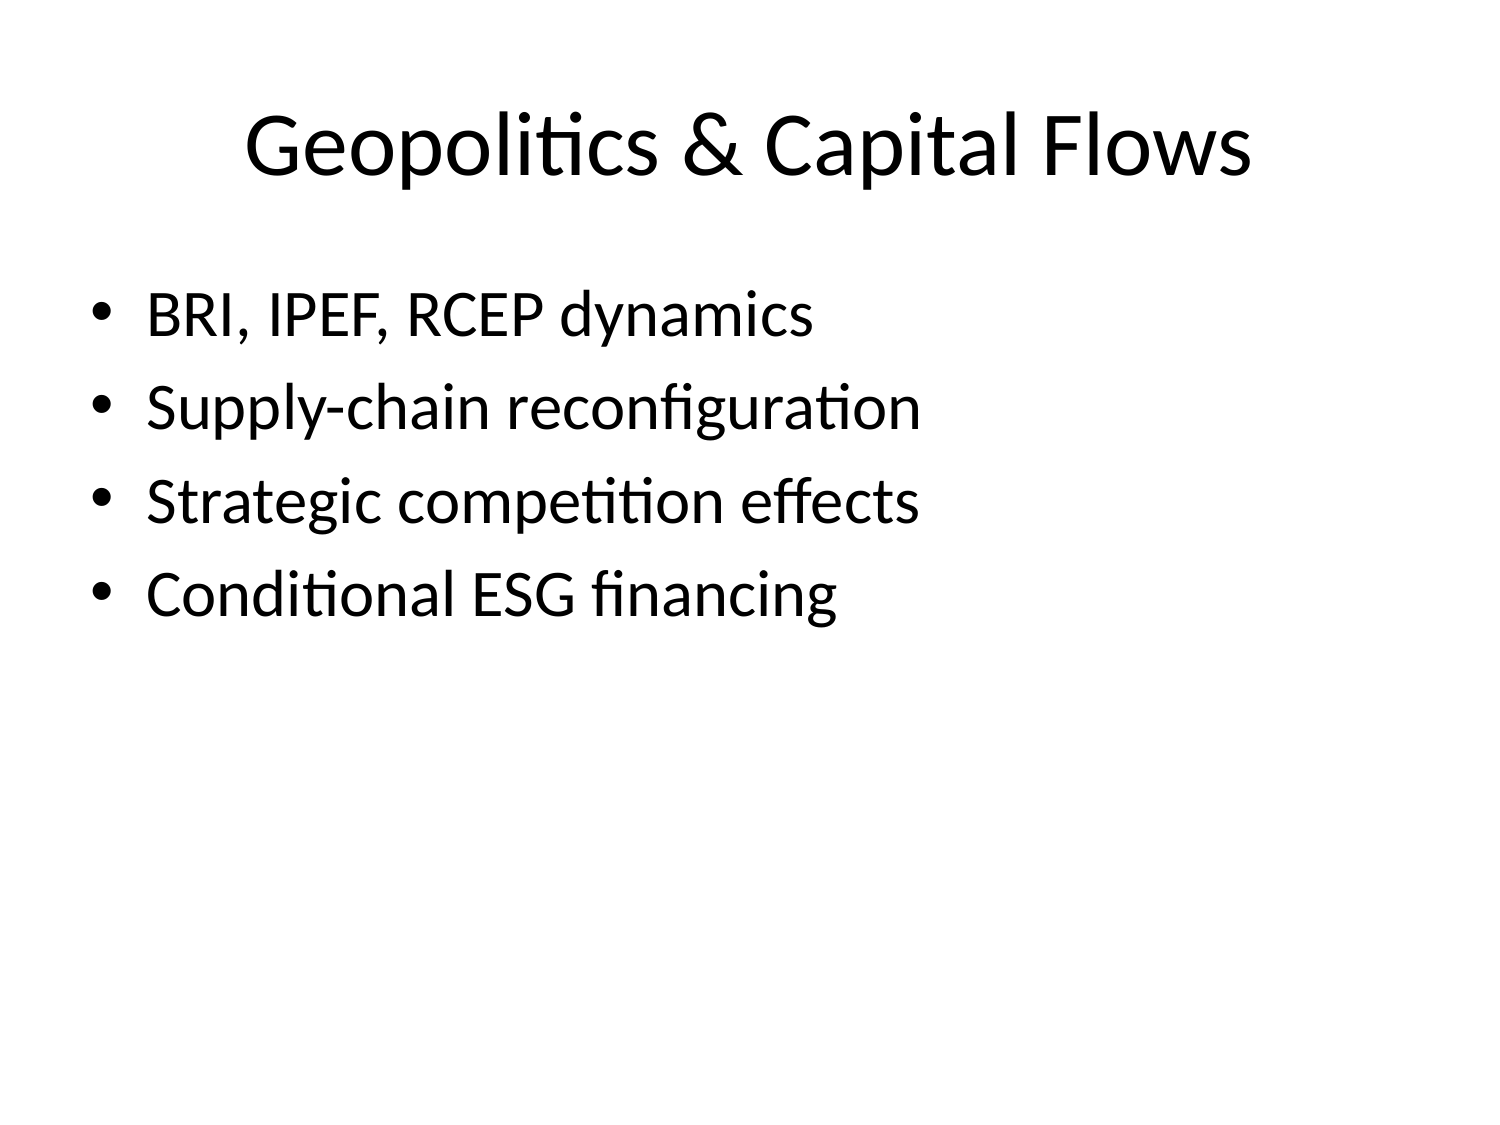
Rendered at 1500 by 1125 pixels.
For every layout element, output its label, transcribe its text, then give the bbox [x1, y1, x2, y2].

title Geopolitics & Capital Flows [75, 45, 1425, 233]
list BRI, IPEF, RCEP dynamics Supply-chain reconfiguration Strategic competition effects Conditional ESG financing [75, 262, 1425, 1005]
